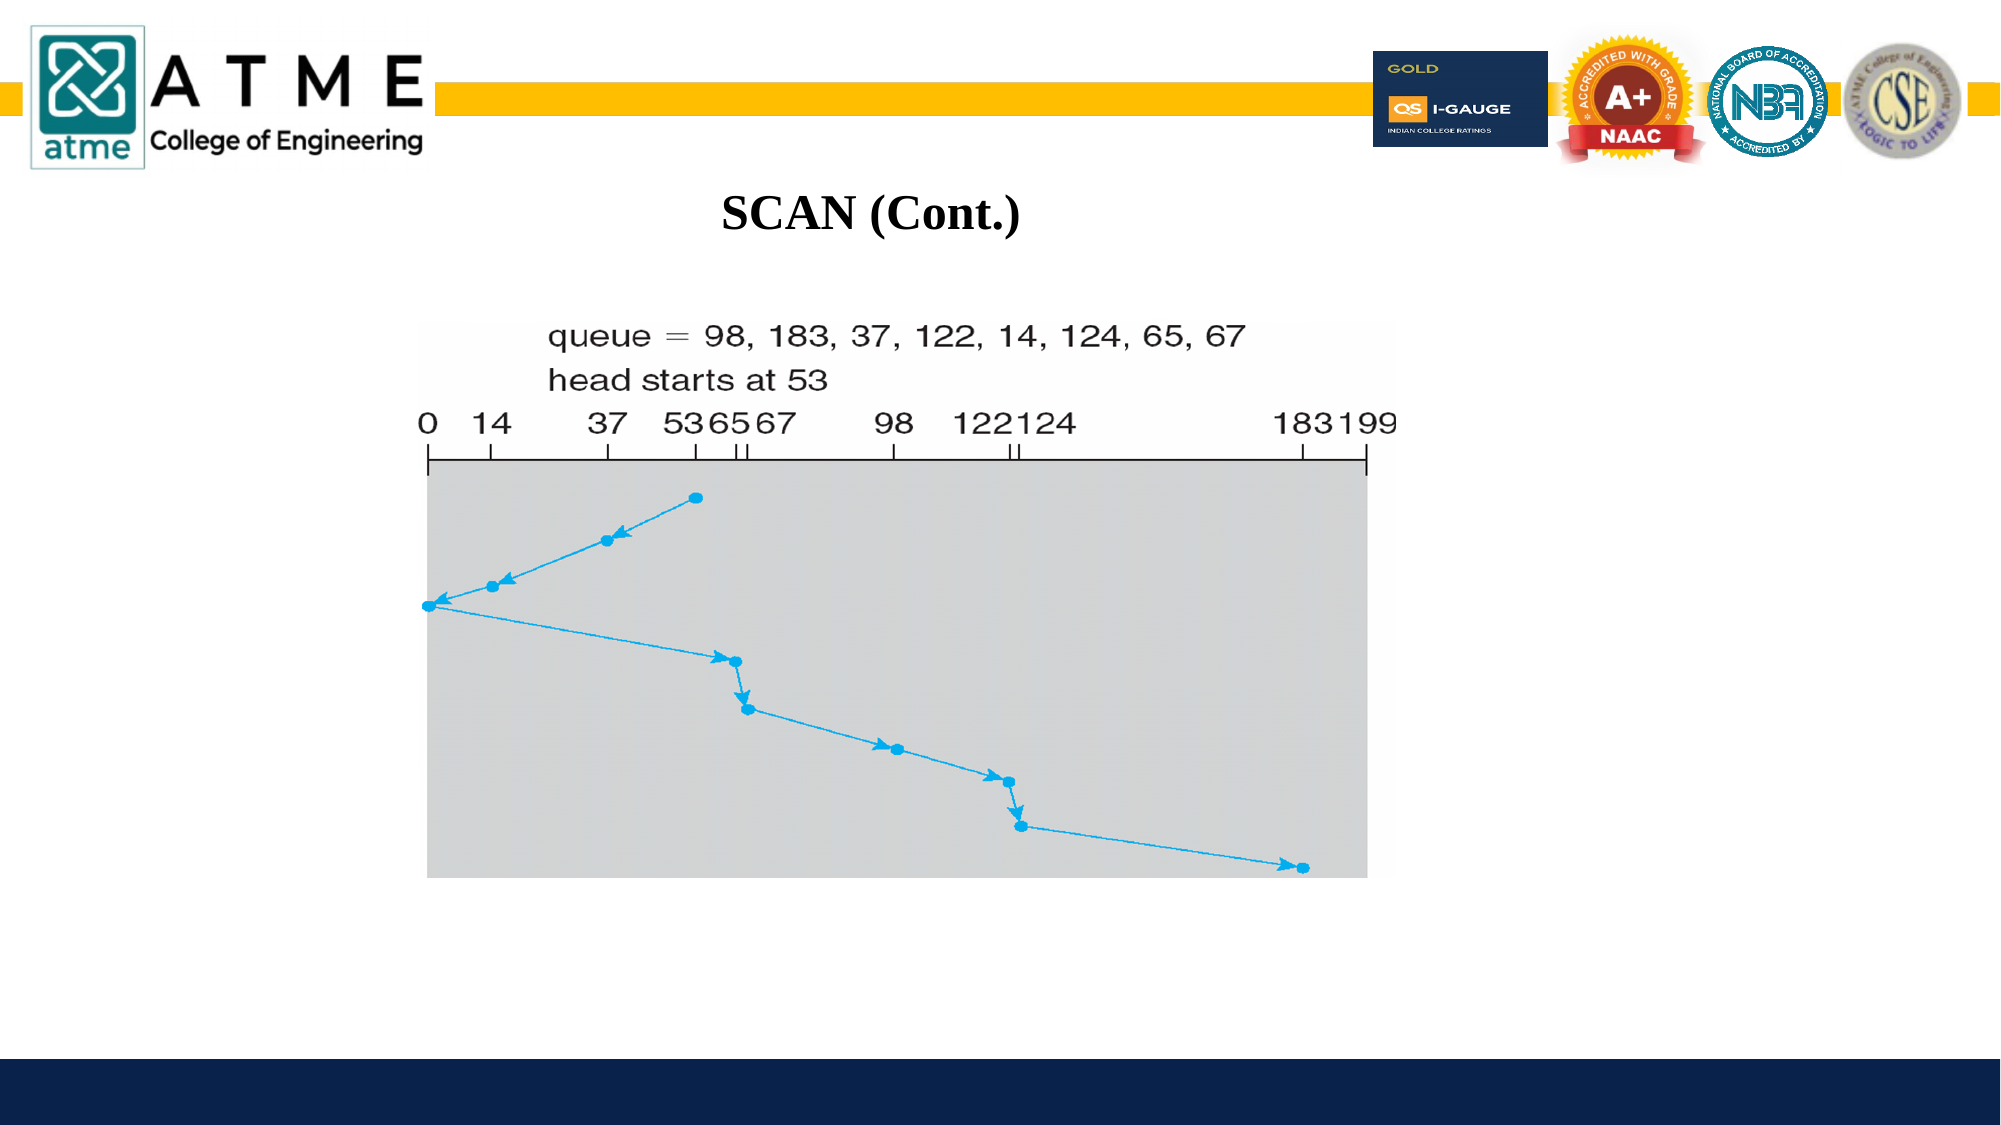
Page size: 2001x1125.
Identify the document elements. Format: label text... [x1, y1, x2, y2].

picture [22, 15, 435, 178]
picture [0, 1059, 2001, 1125]
picture [414, 318, 1396, 878]
title SCAN (Cont.) [706, 172, 2000, 267]
picture [1373, 20, 1828, 172]
picture [1840, 26, 1968, 172]
